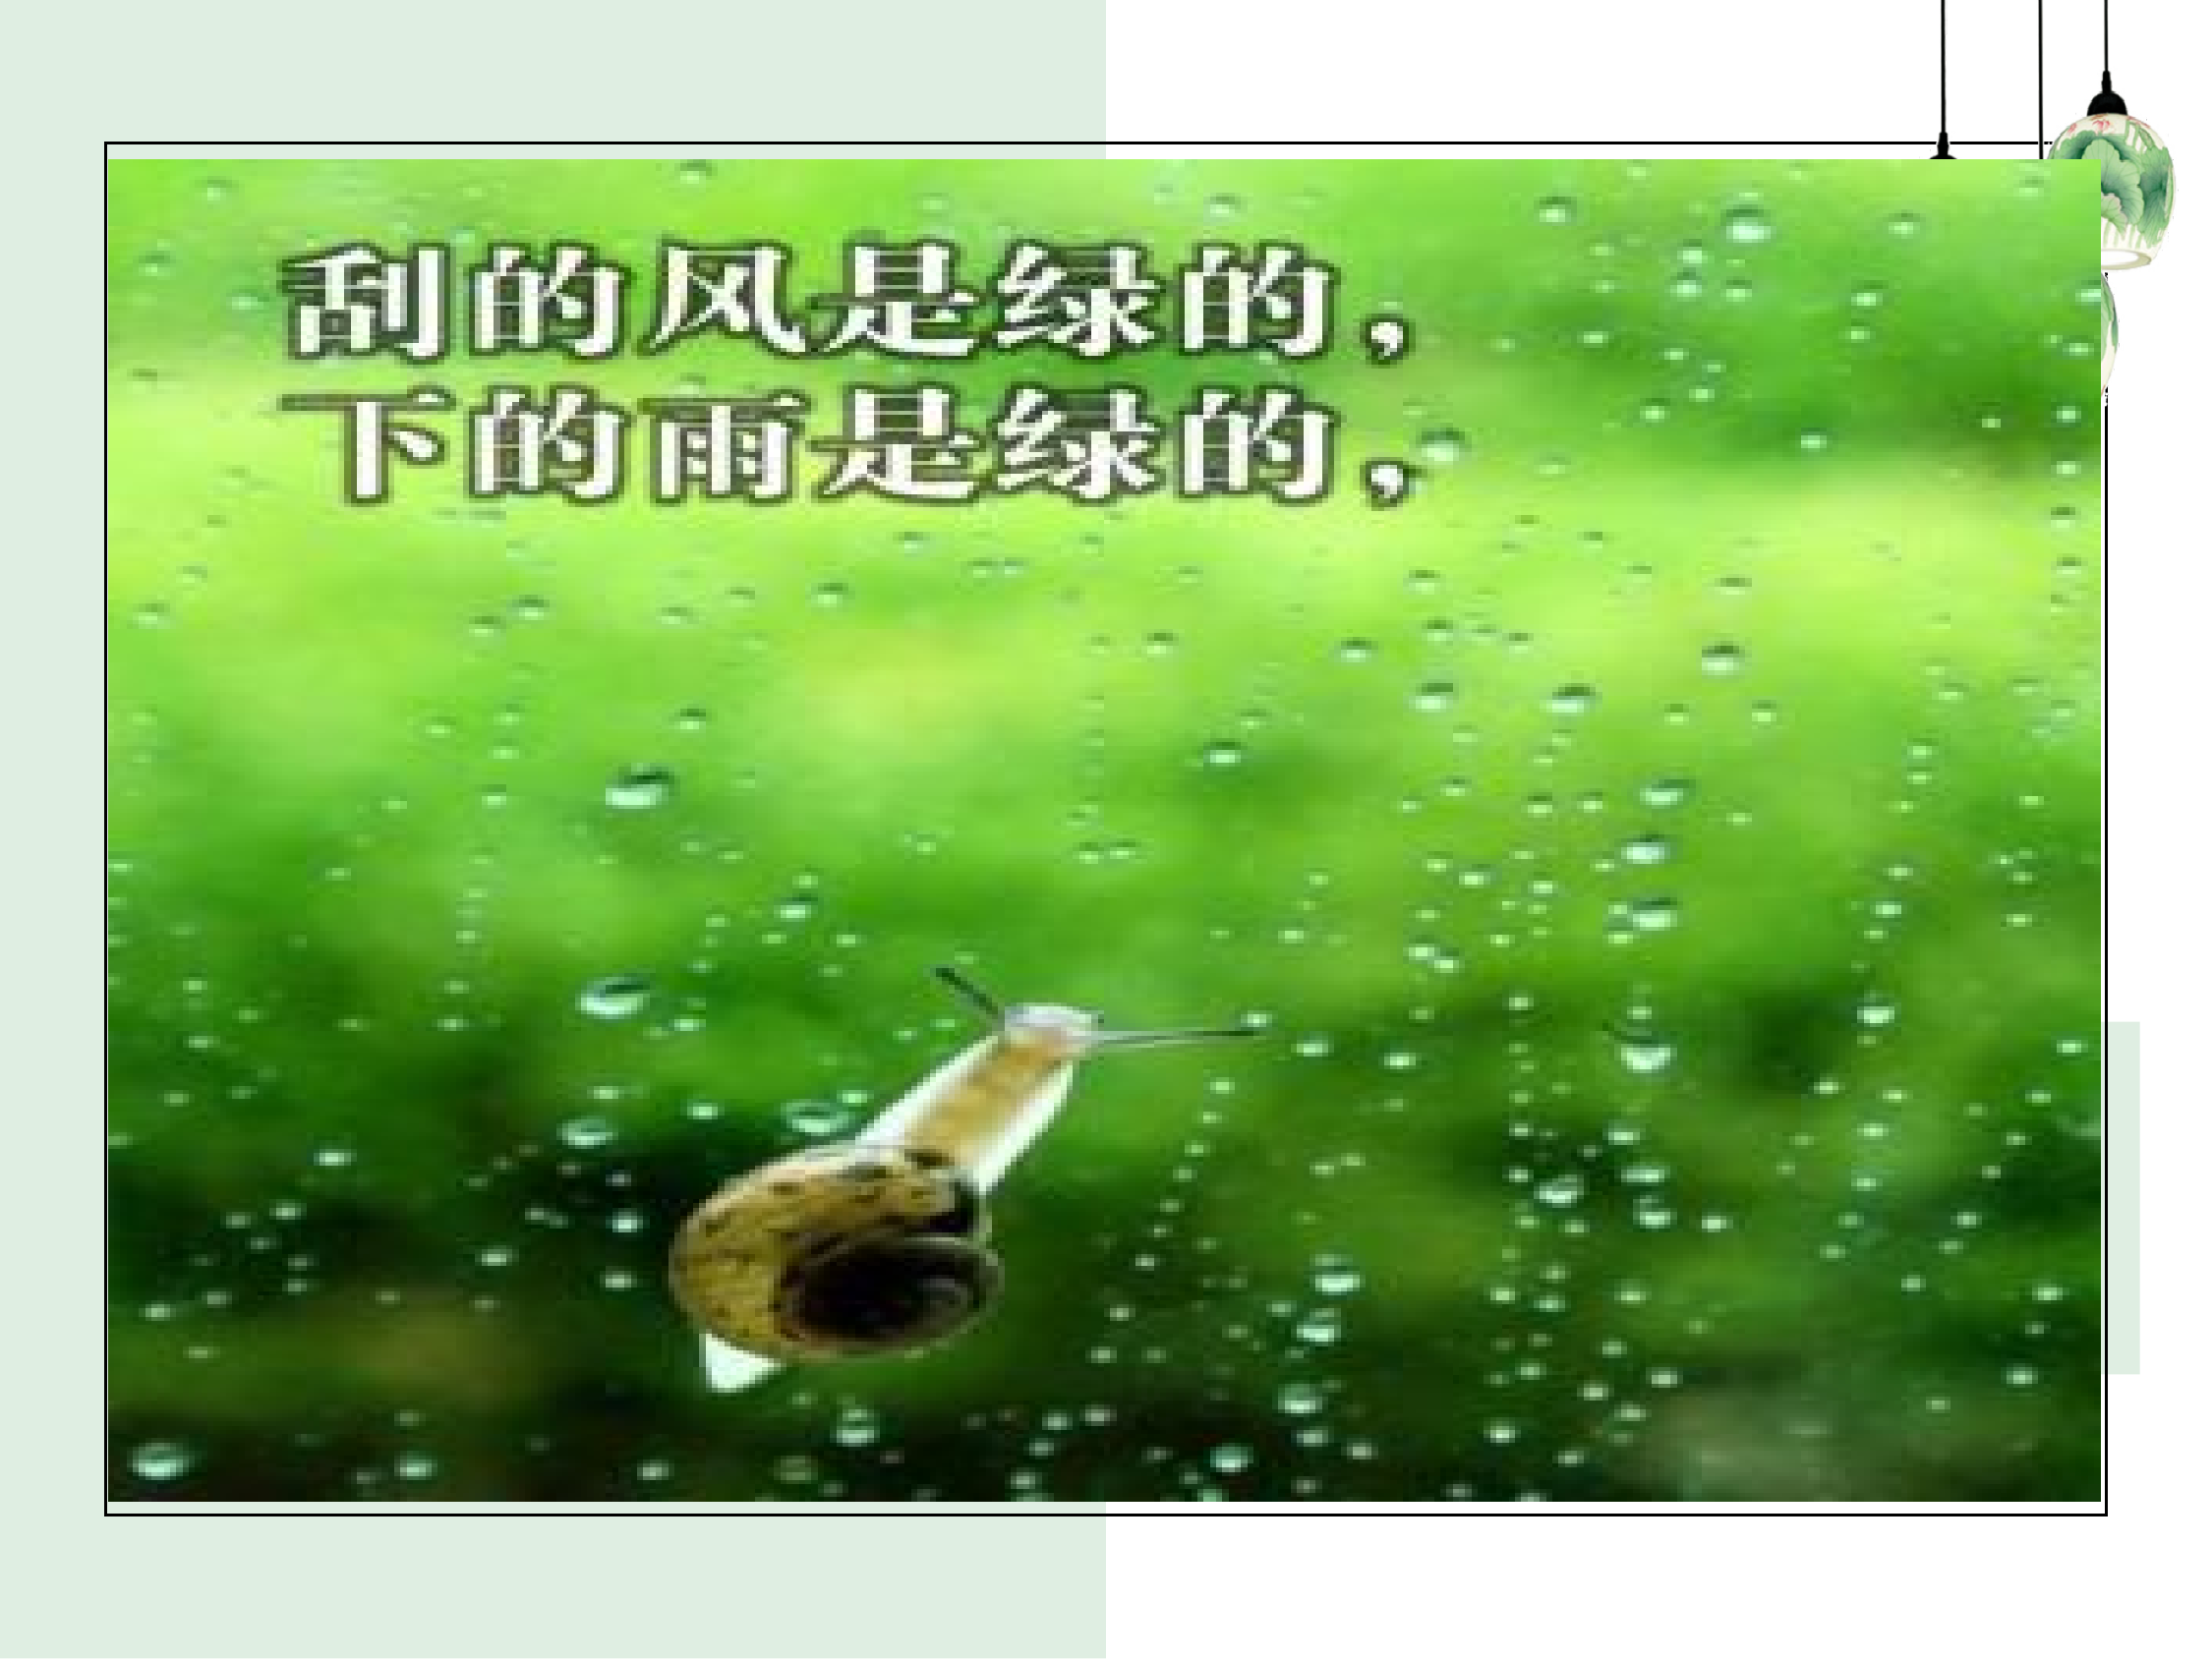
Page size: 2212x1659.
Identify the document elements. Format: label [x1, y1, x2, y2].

picture [105, 0, 2179, 1587]
